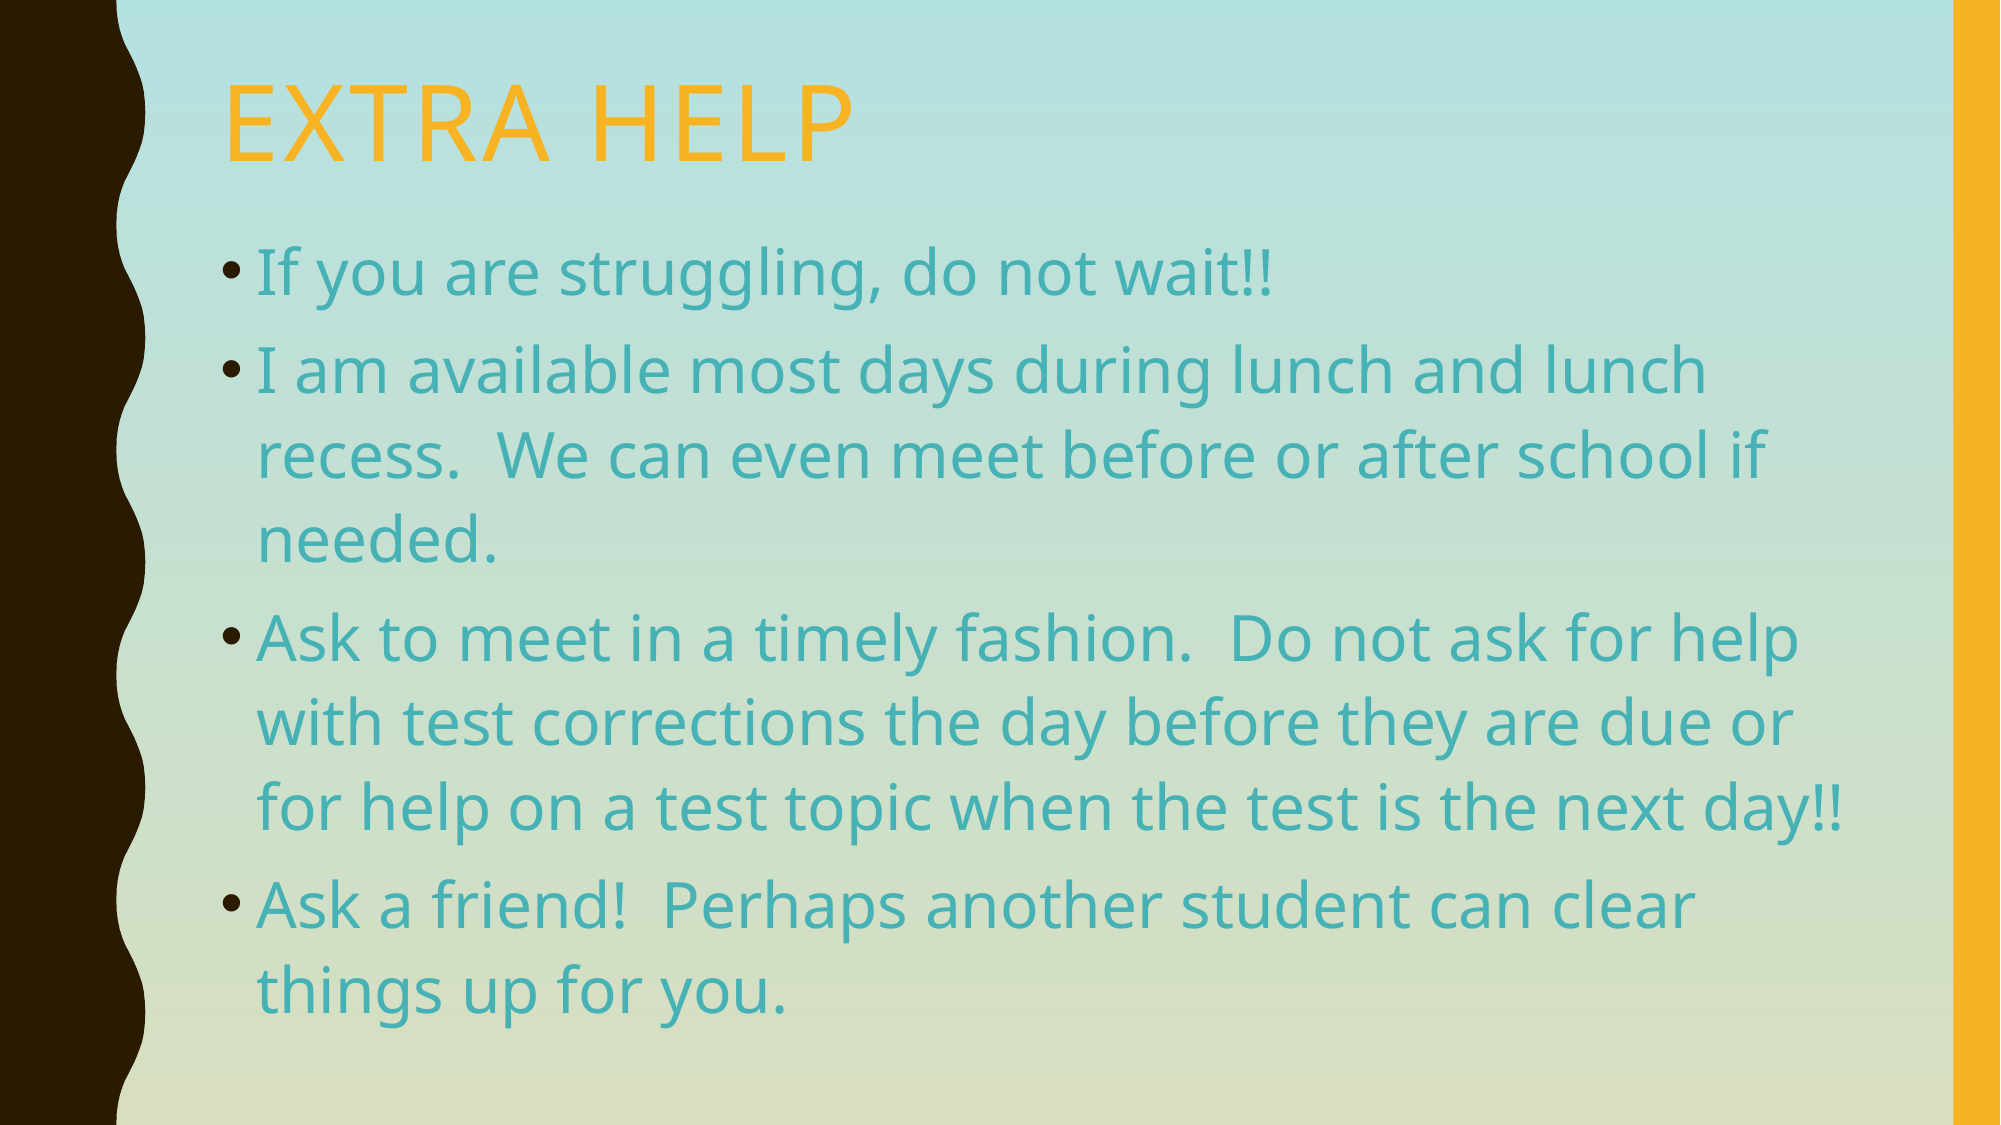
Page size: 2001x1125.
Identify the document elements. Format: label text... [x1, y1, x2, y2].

title Extra help [205, 62, 1875, 216]
list If you are struggling, do not wait!! I am available most days during lunch and lunch recess. We can even meet before or after school if needed. Ask to meet in a timely fashion. Do not ask for help with test corrections the day before they are due or for help on a test topic when the test is the next day!! Ask a friend! Perhaps another student can clear things up for you. [205, 216, 1875, 1068]
